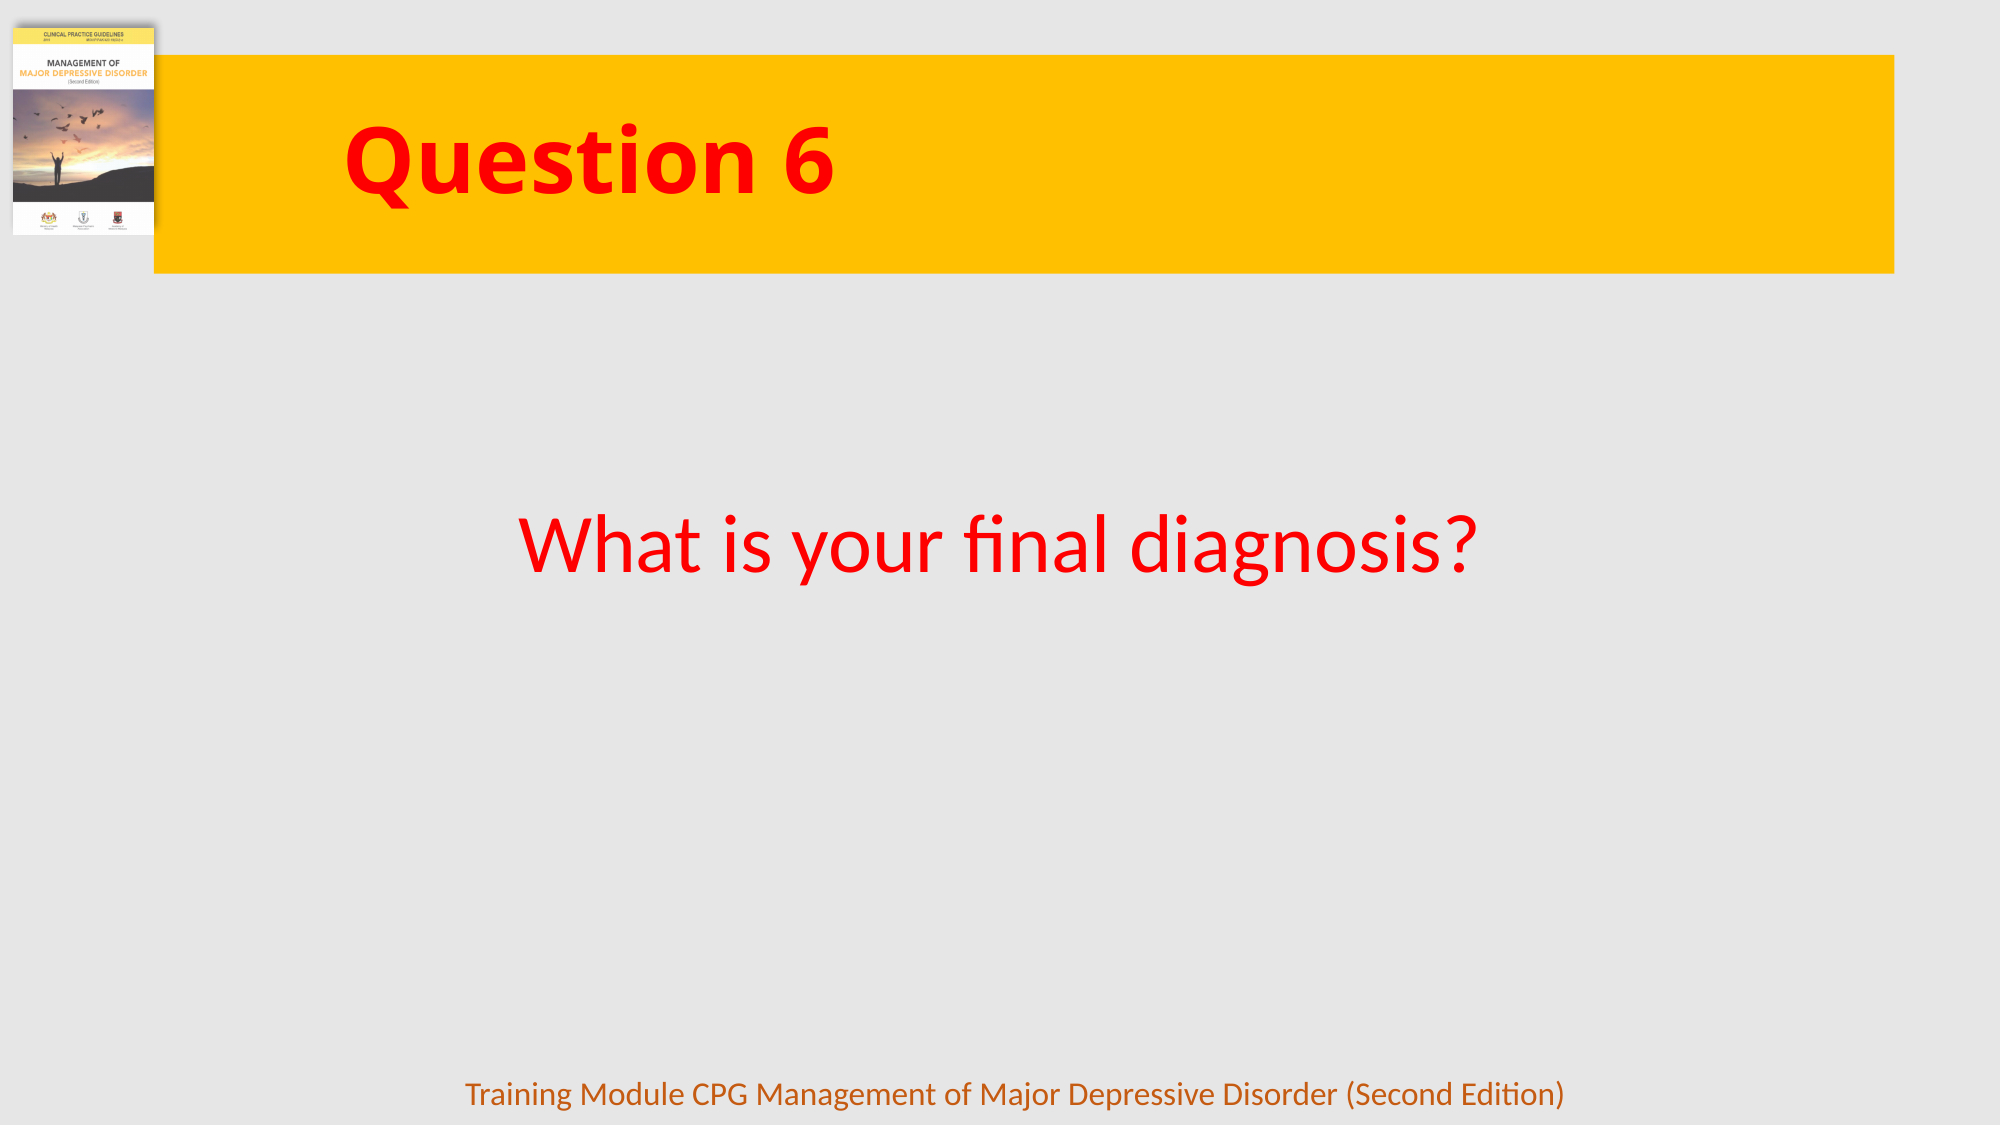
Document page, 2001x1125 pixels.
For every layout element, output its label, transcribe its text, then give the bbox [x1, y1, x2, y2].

list What is your final diagnosis? [137, 299, 1863, 1014]
picture [13, 28, 154, 235]
text_box Training Module CPG Management of Major Depressive Disorder (Second Edition) [450, 1065, 1832, 1120]
title Question 6 [153, 54, 1895, 274]
